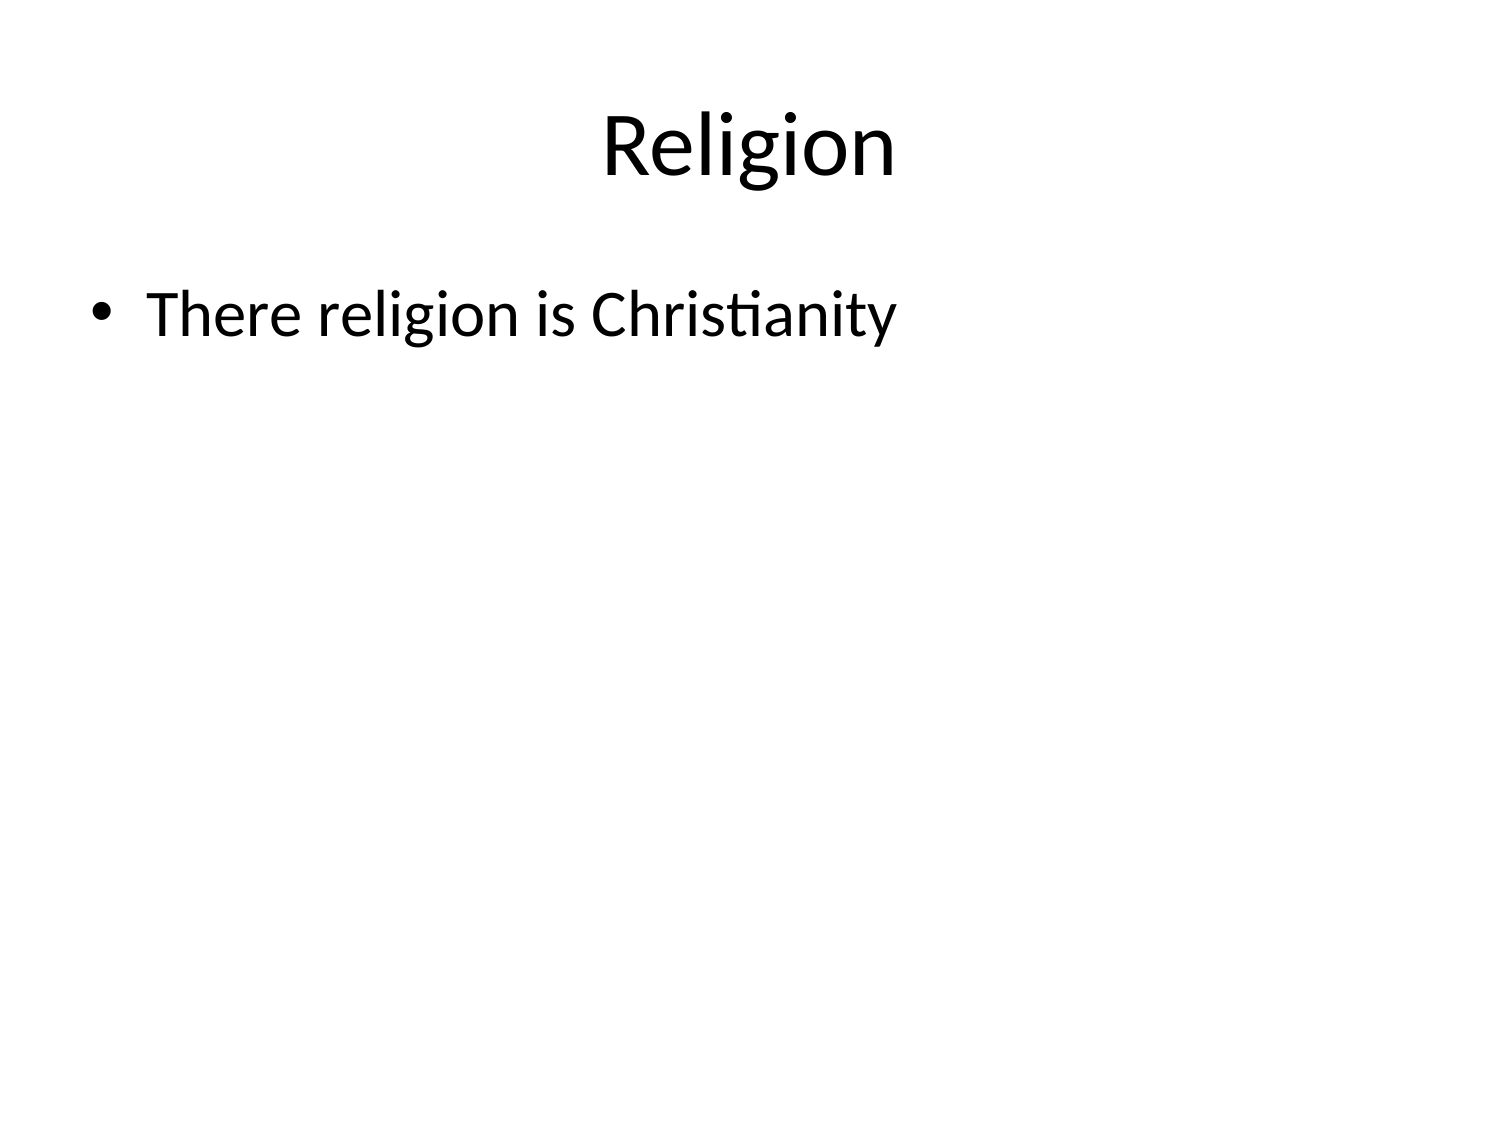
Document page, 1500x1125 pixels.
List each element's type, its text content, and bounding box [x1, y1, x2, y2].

title Religion [75, 45, 1425, 233]
list There religion is Christianity [75, 262, 1425, 1005]
